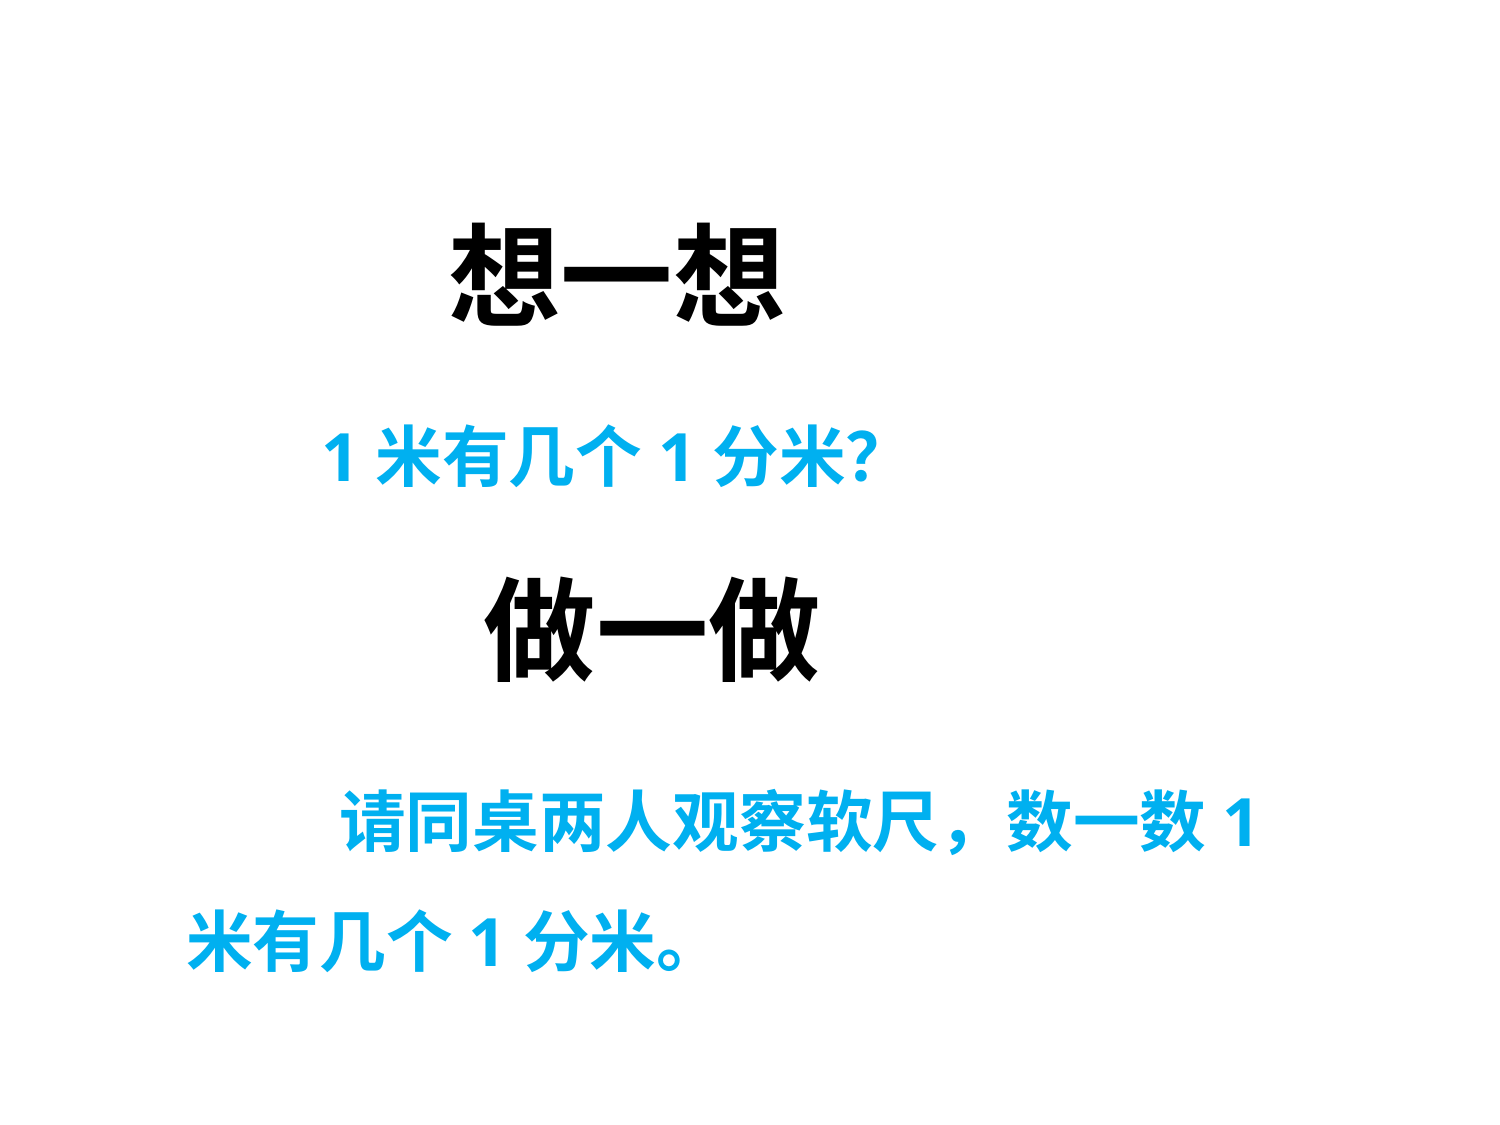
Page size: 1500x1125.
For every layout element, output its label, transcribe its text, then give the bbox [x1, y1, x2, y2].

text_box 做一做 [468, 552, 868, 703]
text_box 请同桌两人观察软尺，数一数1米有几个1分米。 [171, 732, 1332, 987]
text_box 1米有几个1分米？ [265, 407, 934, 503]
text_box 想一想 [433, 198, 832, 349]
